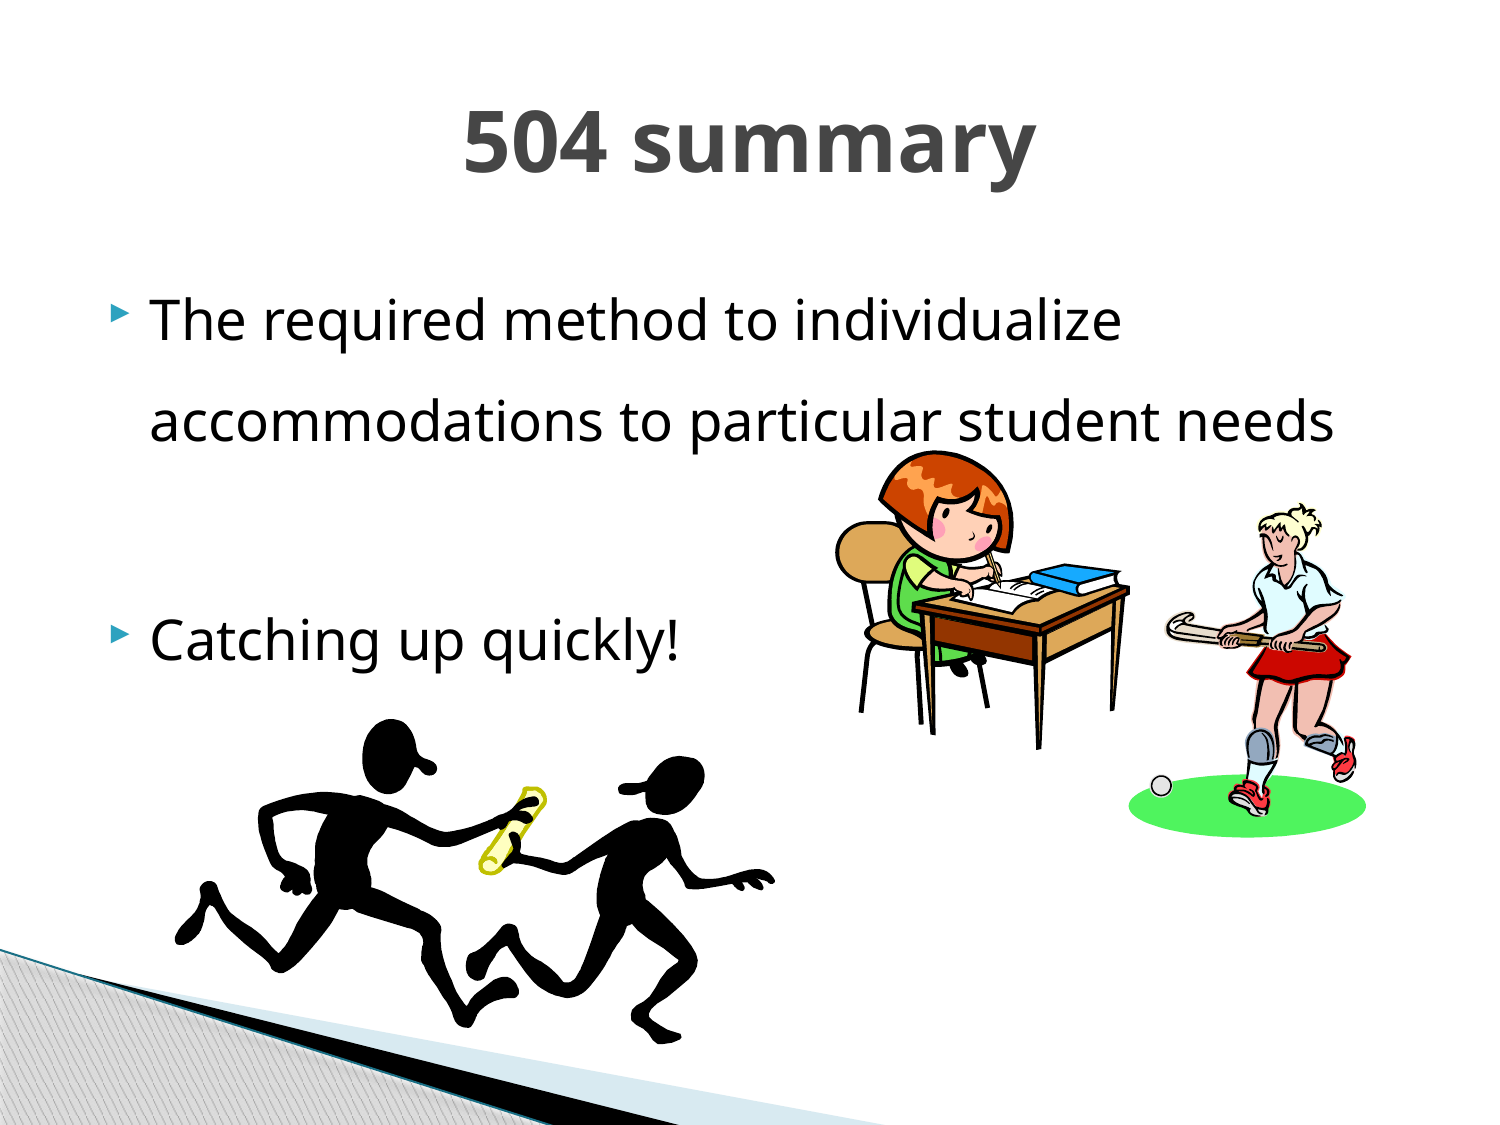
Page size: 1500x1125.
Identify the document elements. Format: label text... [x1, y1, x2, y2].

picture [834, 437, 1367, 838]
list The required method to individualize accommodations to particular student needs Catching up quickly! [75, 243, 1425, 986]
picture [174, 719, 776, 1045]
title 504 summary [75, 45, 1425, 233]
